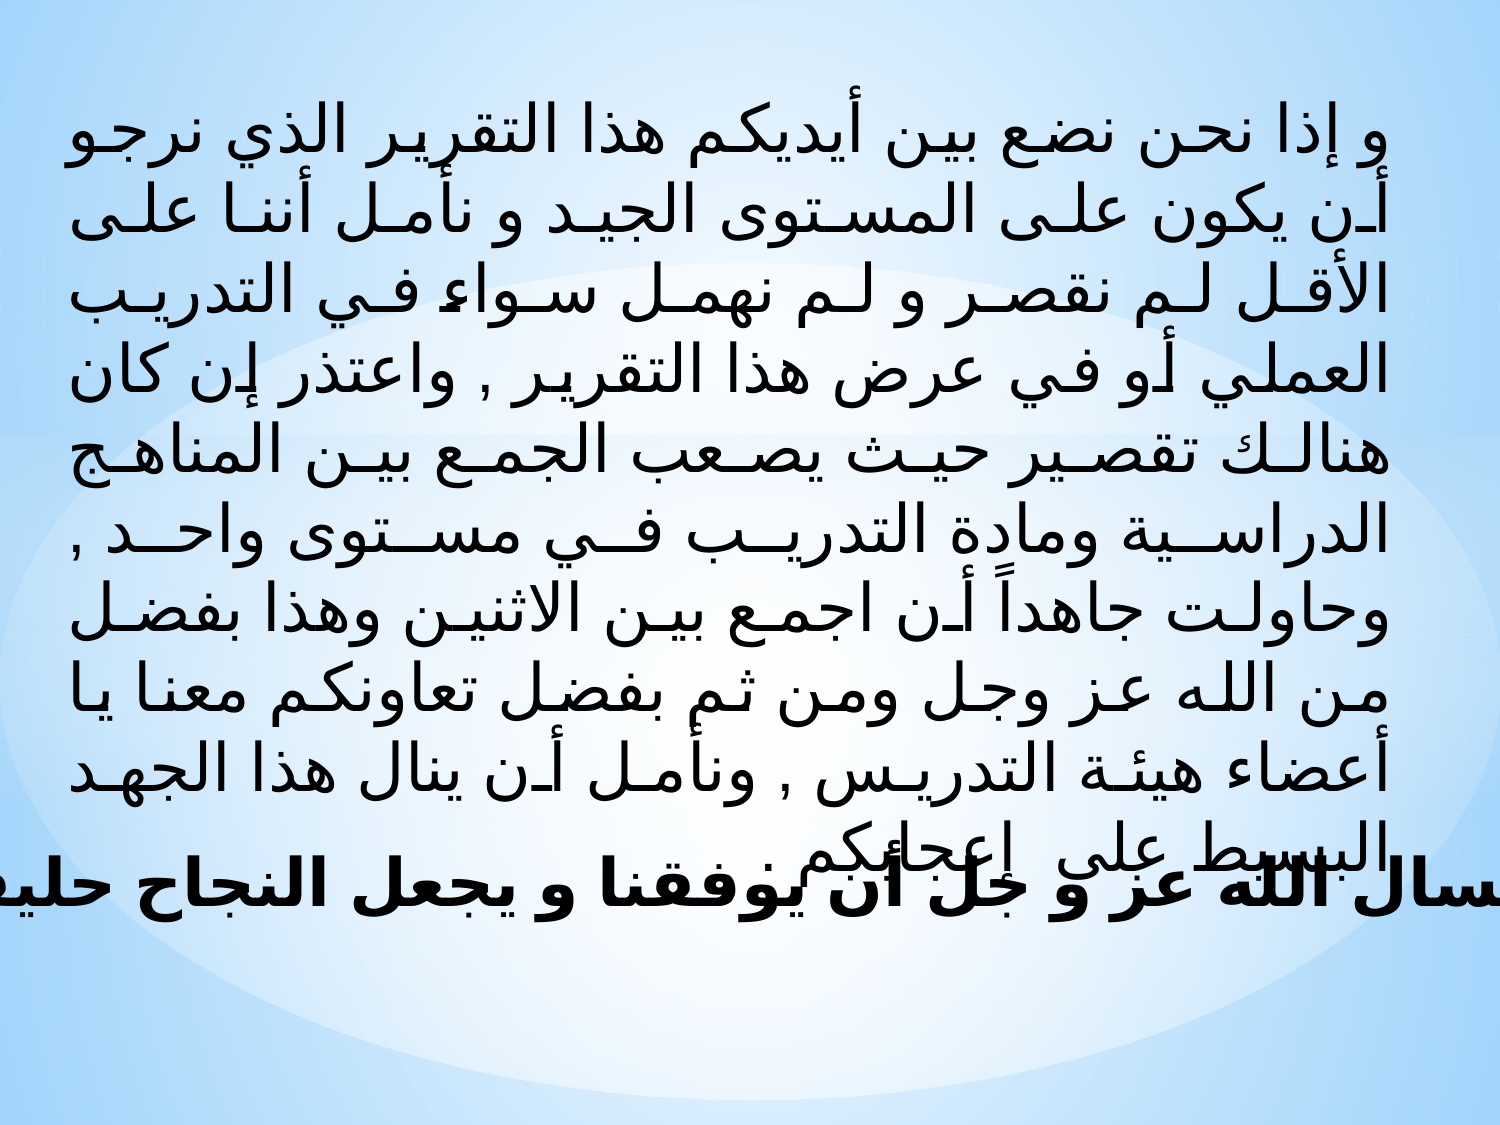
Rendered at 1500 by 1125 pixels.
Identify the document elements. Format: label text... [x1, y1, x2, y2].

text_box و نسال الله عز و جل أن يوفقنا و يجعل النجاح حليفنا ... [0, 832, 1500, 928]
text_box و إذا نحن نضع بين أيديكم هذا التقرير الذي نرجو أن يكون على المستوى الجيد و نأمل أننا على الأقل لم نقصر و لم نهمل سواء في التدريب العملي أو في عرض هذا التقرير , واعتذر إن كان هنالك تقصير حيث يصعب الجمع بين المناهج الدراسية ومادة التدريب في مستوى واحد , وحاولت جاهداً أن اجمع بين الاثنين وهذا بفضل من الله عز وجل ومن ثم بفضل تعاونكم معنا يا أعضاء هيئة التدريس , ونأمل أن ينال هذا الجهد البسيط على إعجابكم . [53, 928, 1408, 938]
text_box و إذا نحن نضع بين أيديكم هذا التقرير الذي نرجو أن يكون على المستوى الجيد و نأمل أننا على الأقل لم نقصر و لم نهمل سواء في التدريب العملي أو في عرض هذا التقرير , واعتذر إن كان هنالك تقصير حيث يصعب الجمع بين المناهج الدراسية ومادة التدريب في مستوى واحد , وحاولت جاهداً أن اجمع بين الاثنين وهذا بفضل من الله عز وجل ومن ثم بفضل تعاونكم معنا يا أعضاء هيئة التدريس , ونأمل أن ينال هذا الجهد البسيط على إعجابكم . [53, 78, 1408, 832]
